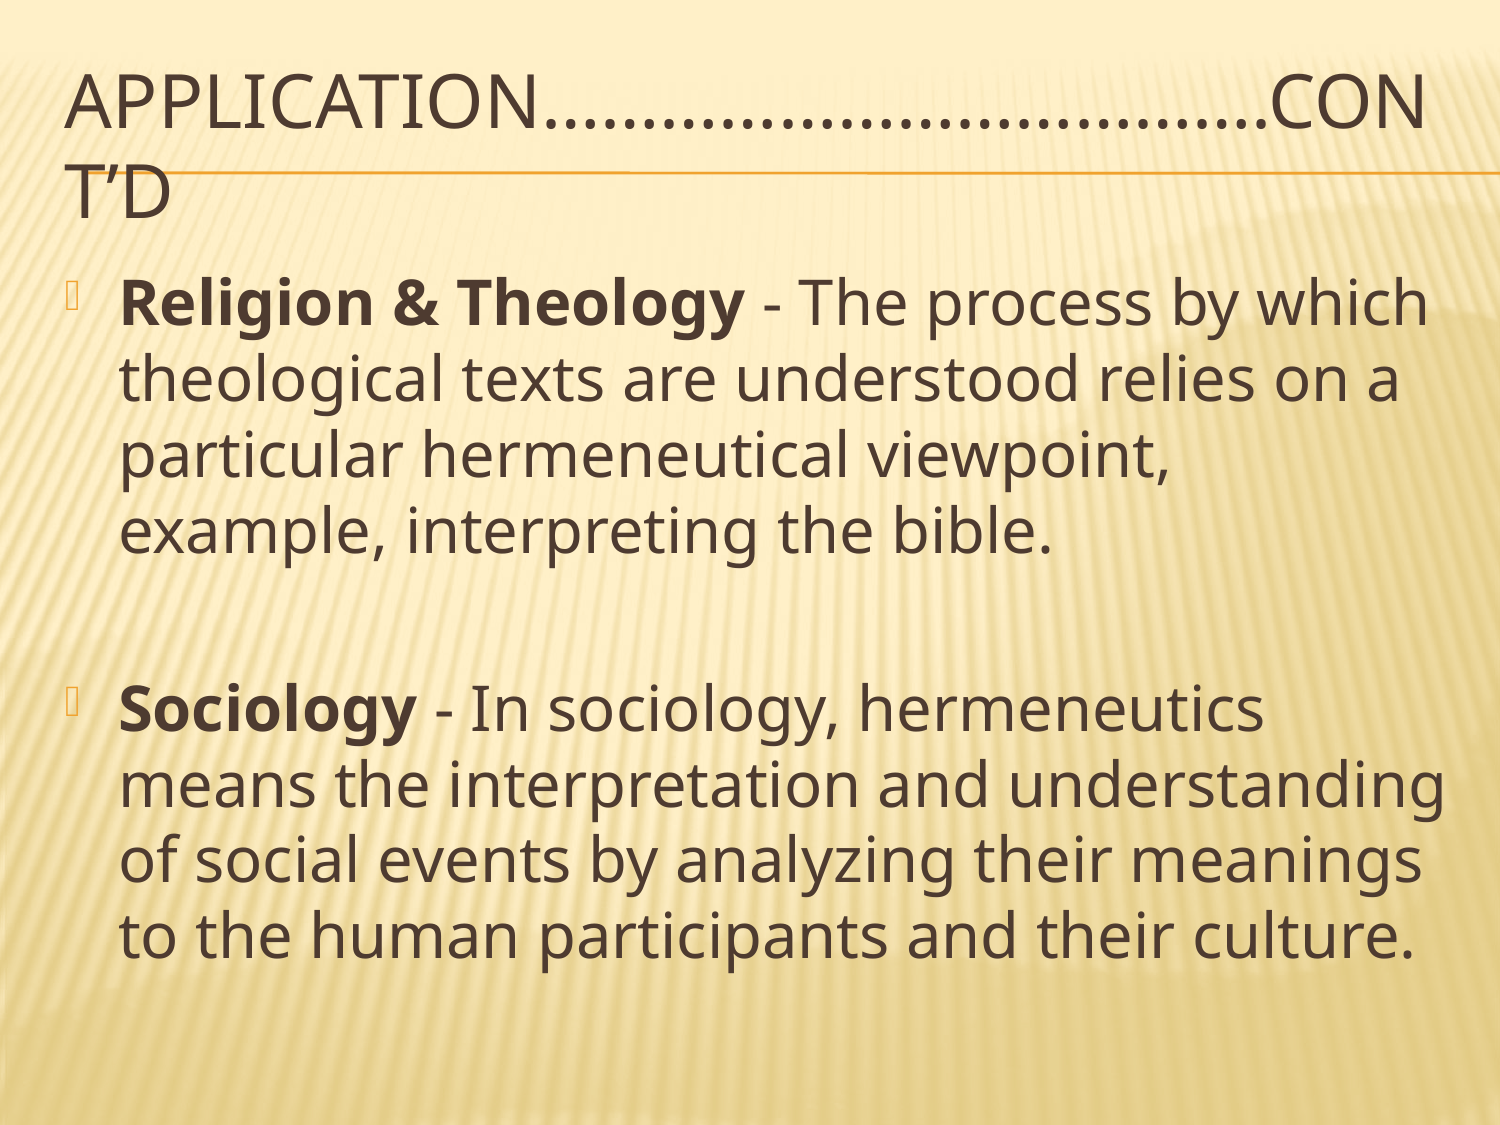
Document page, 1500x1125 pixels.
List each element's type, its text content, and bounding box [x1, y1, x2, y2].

list Religion & Theology - The process by which theological texts are understood relies on a particular hermeneutical viewpoint, example, interpreting the bible. Sociology - In sociology, hermeneutics means the interpretation and understanding of social events by analyzing their meanings to the human participants and their culture. [50, 254, 1475, 998]
title Application……………………………….Cont’d [50, 75, 1475, 213]
